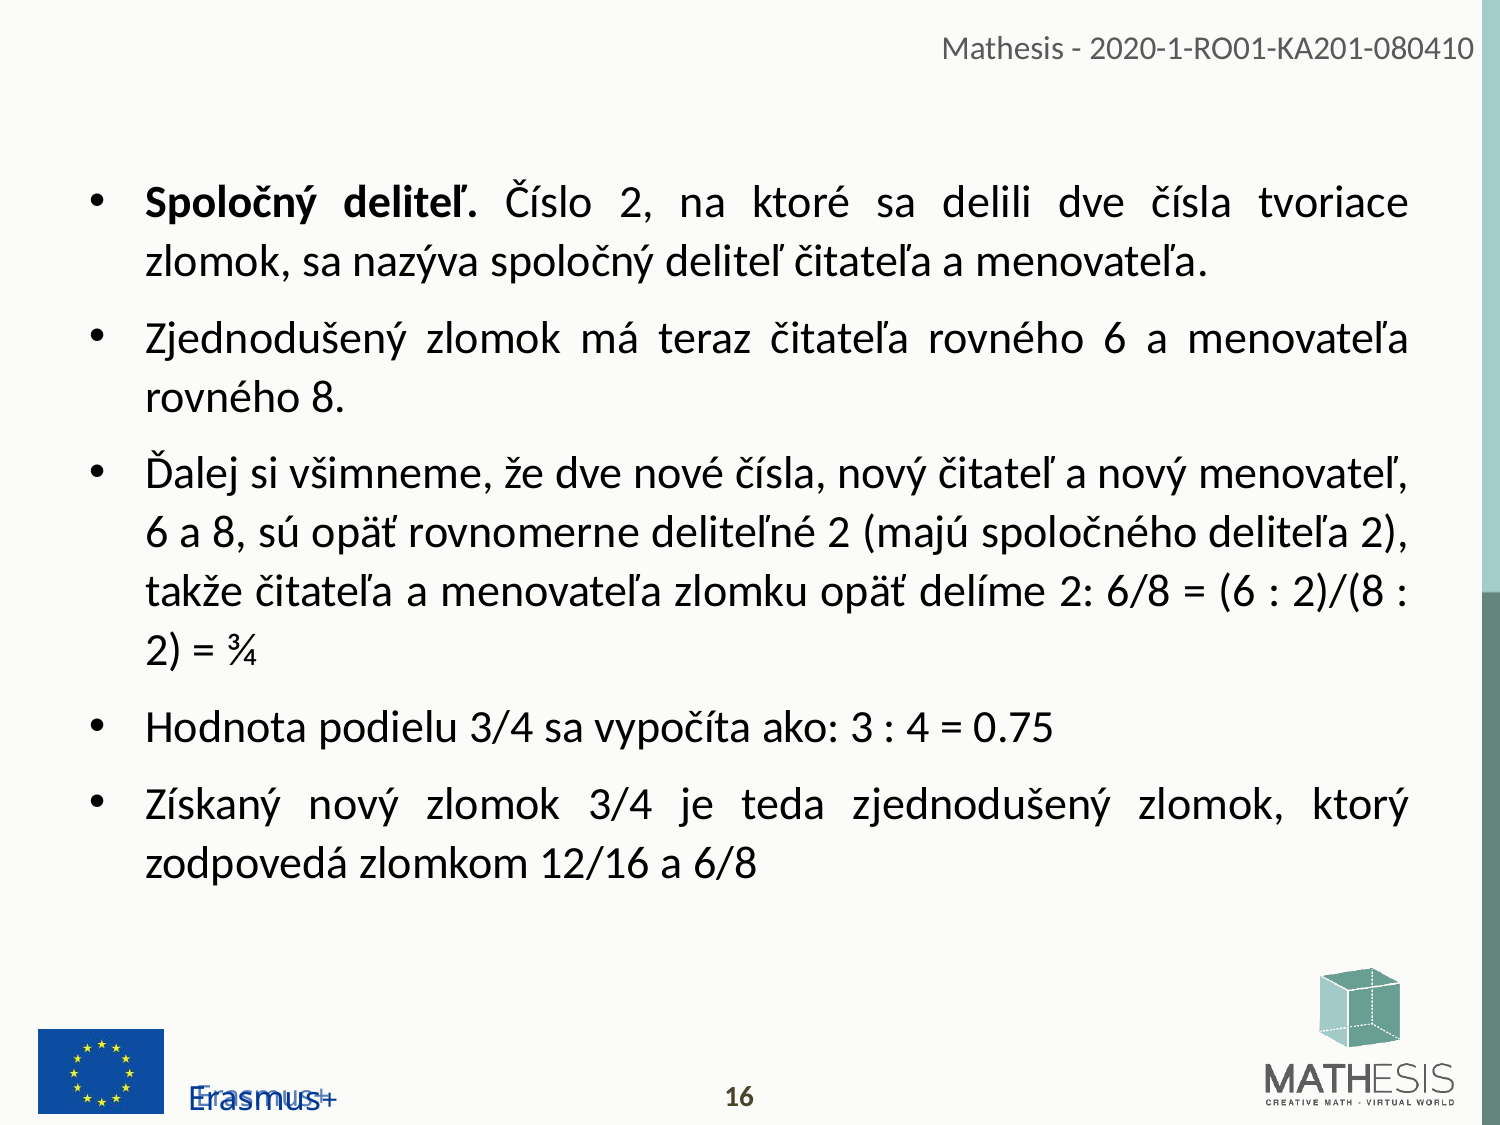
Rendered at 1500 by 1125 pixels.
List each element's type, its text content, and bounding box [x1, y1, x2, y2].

list Spoločný deliteľ. Číslo 2, na ktoré sa delili dve čísla tvoriace zlomok, sa nazýva spoločný deliteľ čitateľa a menovateľa. Zjednodušený zlomok má teraz čitateľa rovného 6 a menovateľa rovného 8. Ďalej si všimneme, že dve nové čísla, nový čitateľ a nový menovateľ, 6 a 8, sú opäť rovnomerne deliteľné 2 (majú spoločného deliteľa 2), takže čitateľa a menovateľa zlomku opäť delíme 2: 6/8 = (6 : 2)/(8 : 2) = ¾ Hodnota podielu 3/4 sa vypočíta ako: 3 : 4 = 0.75 Získaný nový zlomok 3/4 je teda zjednodušený zlomok, ktorý zodpovedá zlomkom 12/16 a 6/8 [75, 160, 1425, 903]
picture [38, 1029, 164, 1114]
